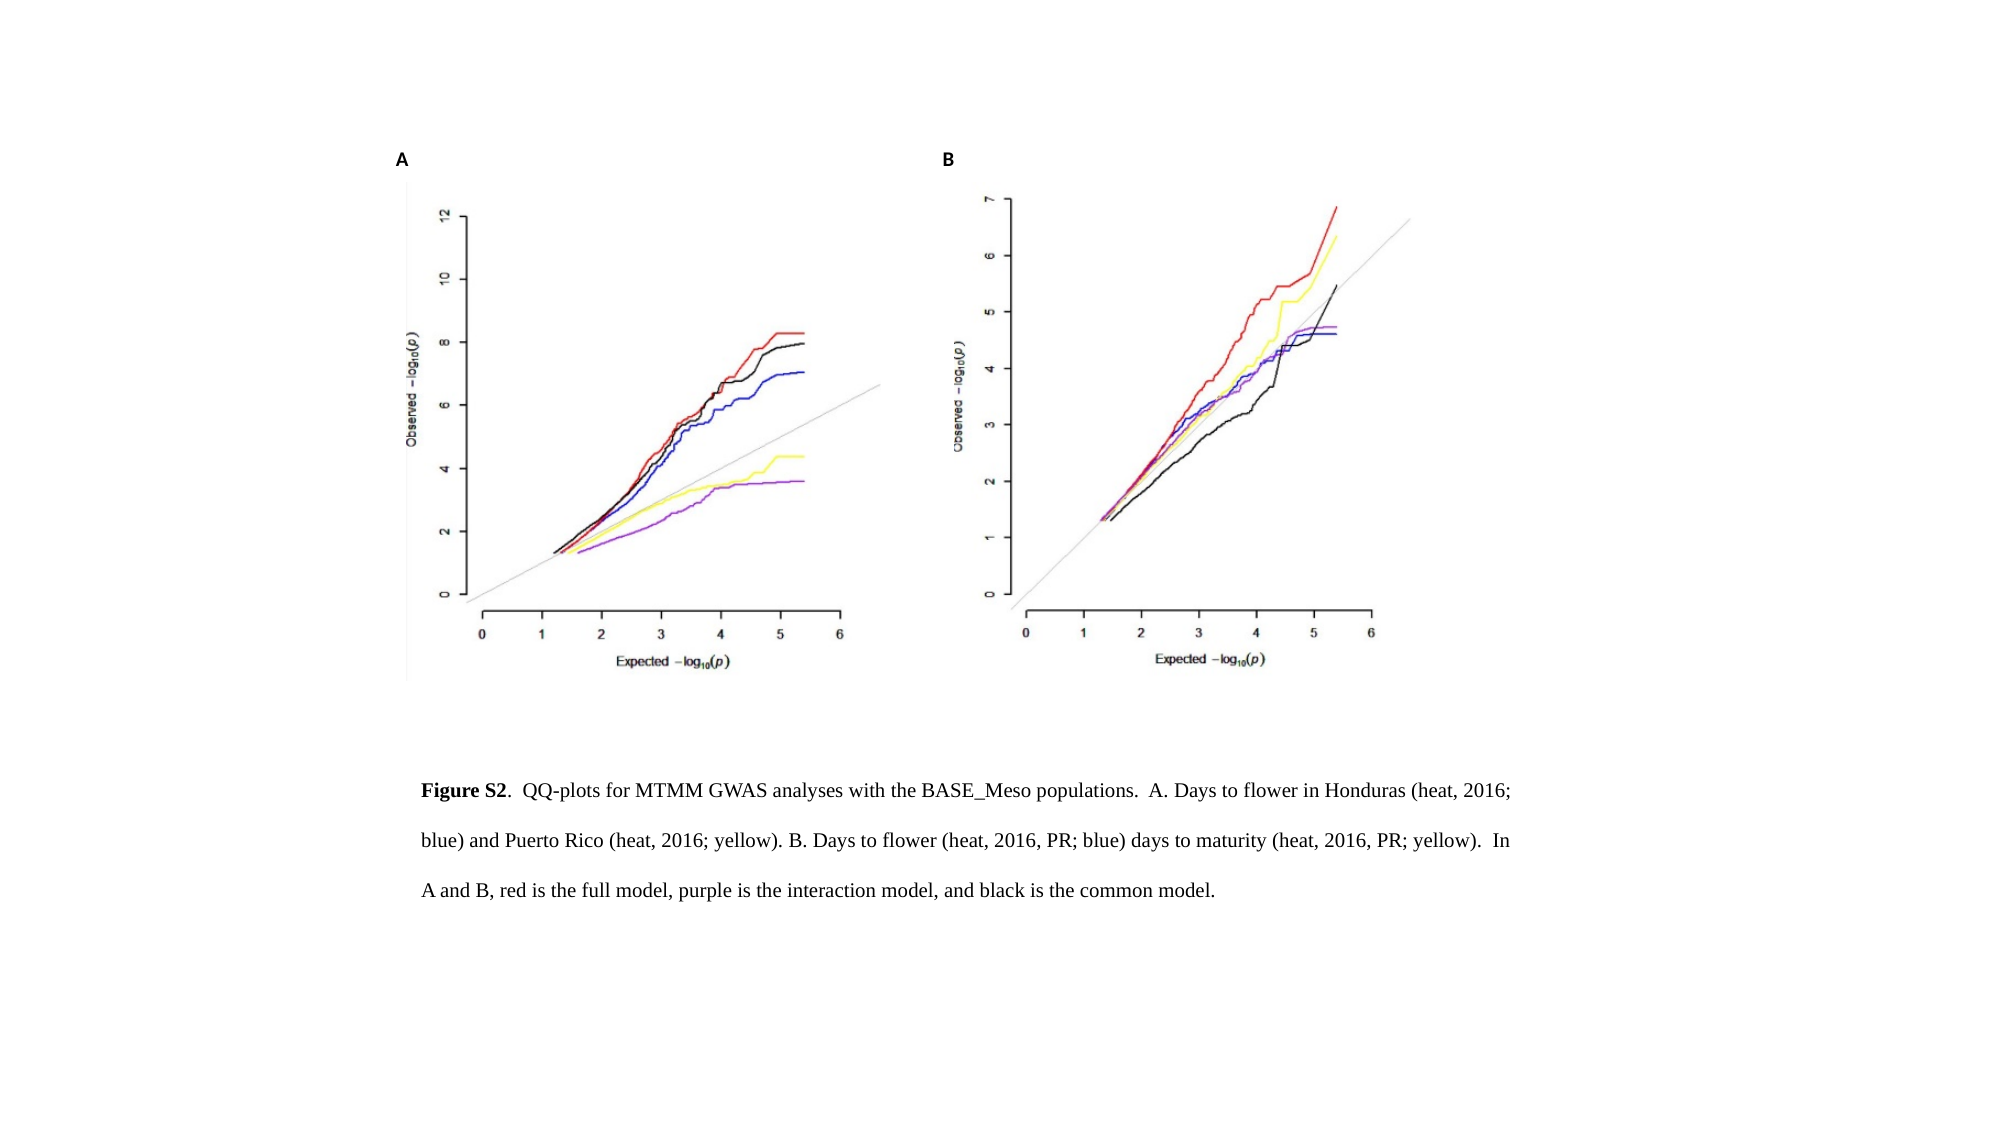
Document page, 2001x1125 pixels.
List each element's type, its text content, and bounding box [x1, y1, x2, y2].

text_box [380, 138, 1434, 681]
text_box Figure S2. QQ-plots for MTMM GWAS analyses with the BASE_Meso populations. A. Days to flower in Honduras (heat, 2016; blue) and Puerto Rico (heat, 2016; yellow). B. Days to flower (heat, 2016, PR; blue) days to maturity (heat, 2016, PR; yellow). In A and B, red is the full model, purple is the interaction model, and black is the common model. [406, 743, 1527, 909]
